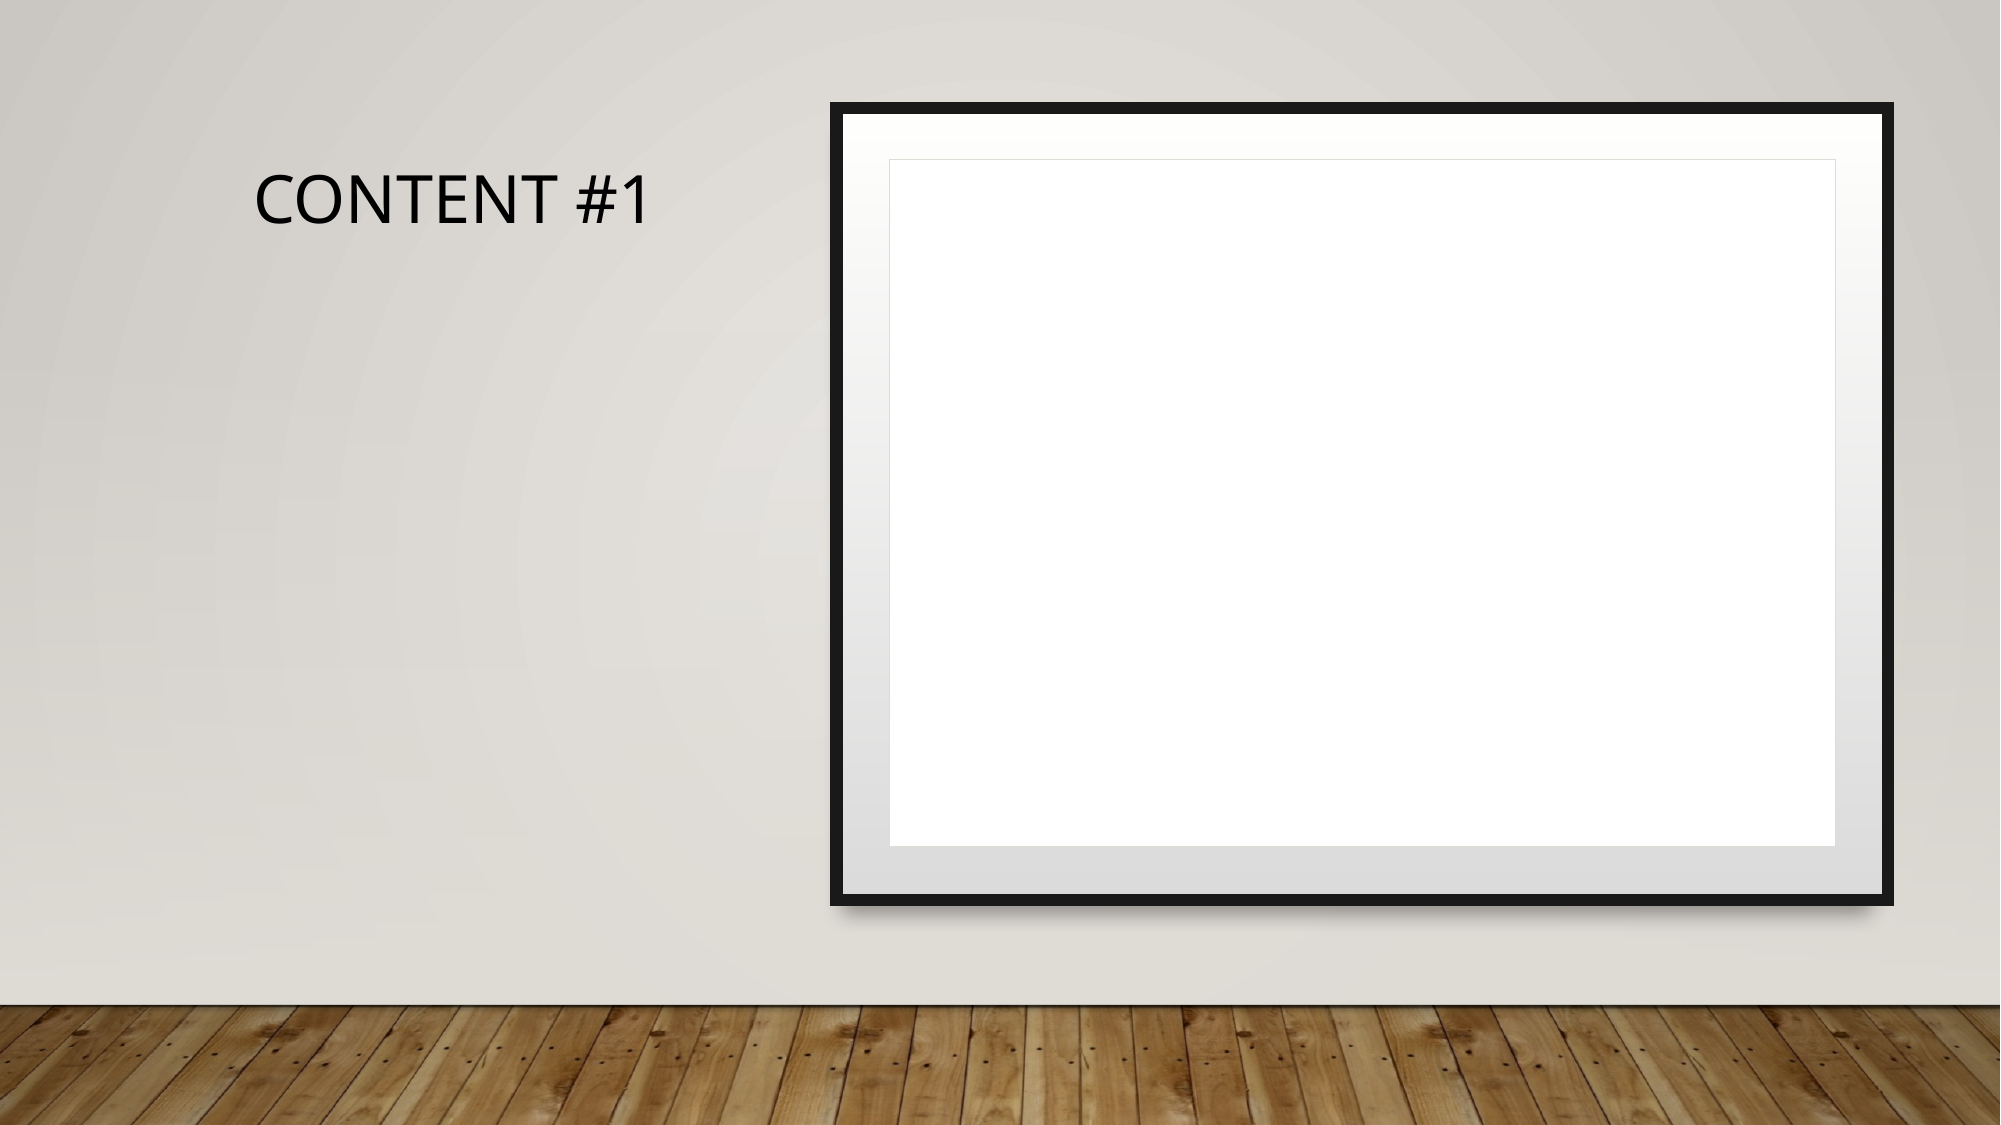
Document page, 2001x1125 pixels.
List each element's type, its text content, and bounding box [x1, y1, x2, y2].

text_box [0, 330, 2000, 1004]
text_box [836, 104, 1889, 902]
picture [0, 1006, 2000, 1125]
title CONTENT #1 [238, 158, 764, 617]
text_box [0, 0, 2000, 330]
